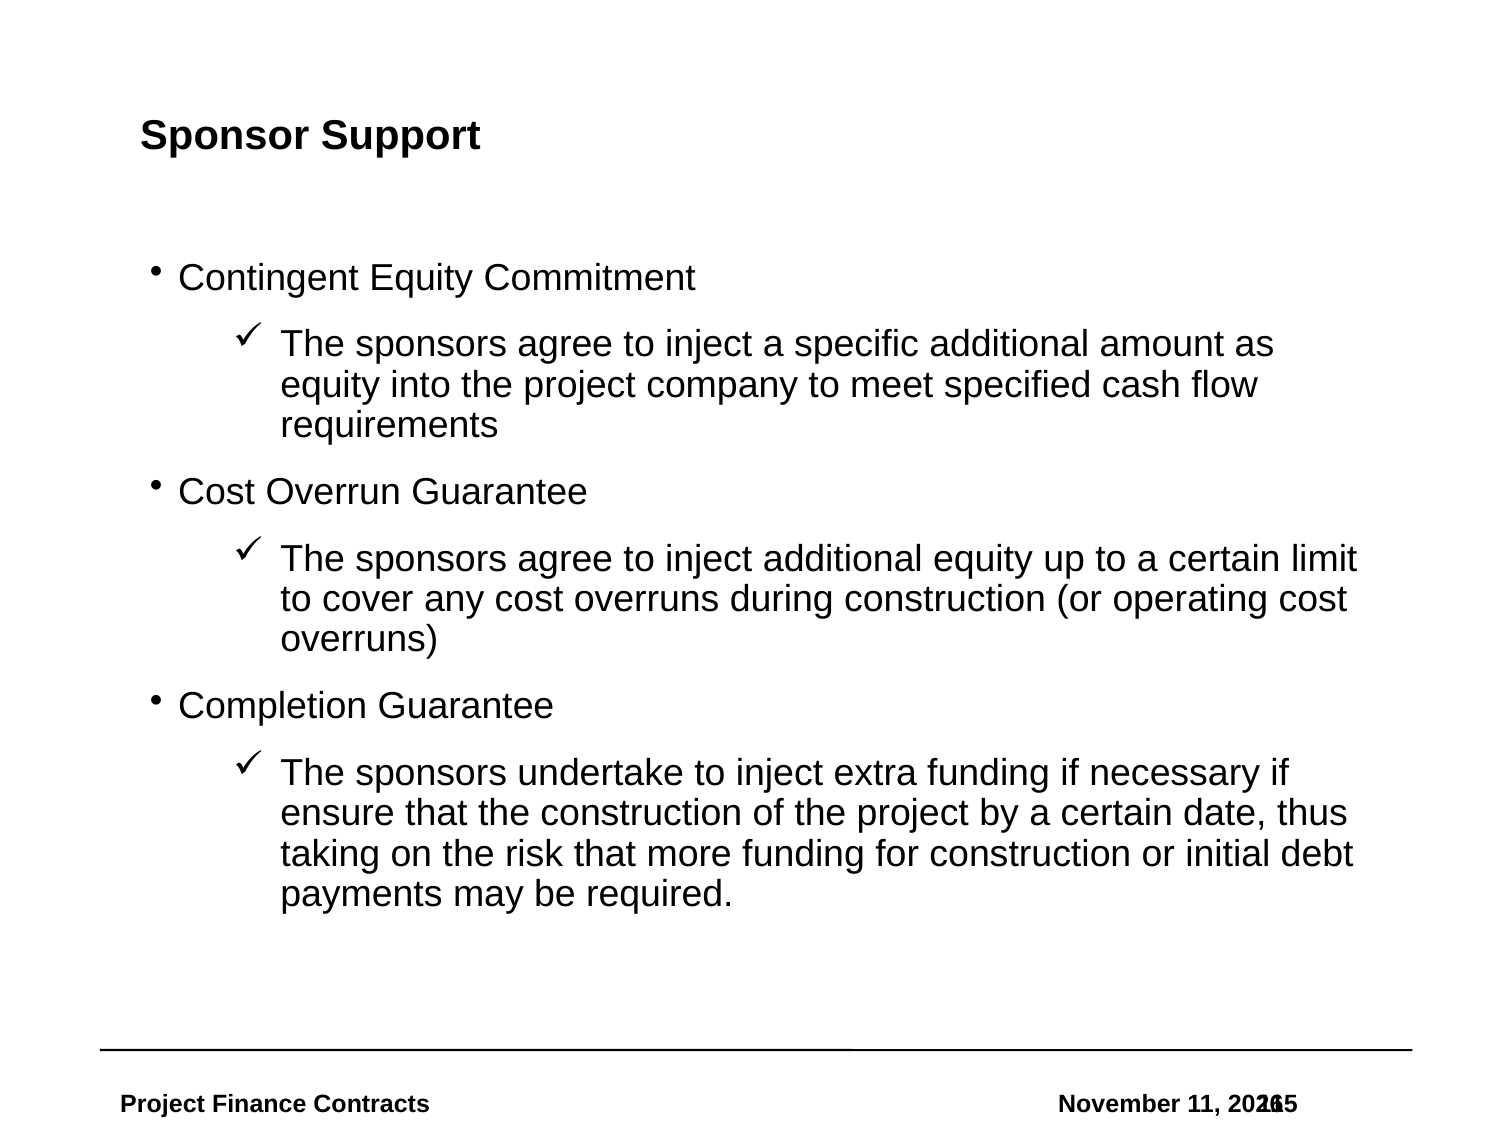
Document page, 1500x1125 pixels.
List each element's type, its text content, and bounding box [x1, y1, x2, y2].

title Sponsor Support [124, 99, 1288, 226]
list Contingent Equity Commitment The sponsors agree to inject a specific additional amount as equity into the project company to meet specified cash flow requirements Cost Overrun Guarantee The sponsors agree to inject additional equity up to a certain limit to cover any cost overruns during construction (or operating cost overruns) Completion Guarantee The sponsors undertake to inject extra funding if necessary if ensure that the construction of the project by a certain date, thus taking on the risk that more funding for construction or initial debt payments may be required. [124, 249, 1376, 1001]
